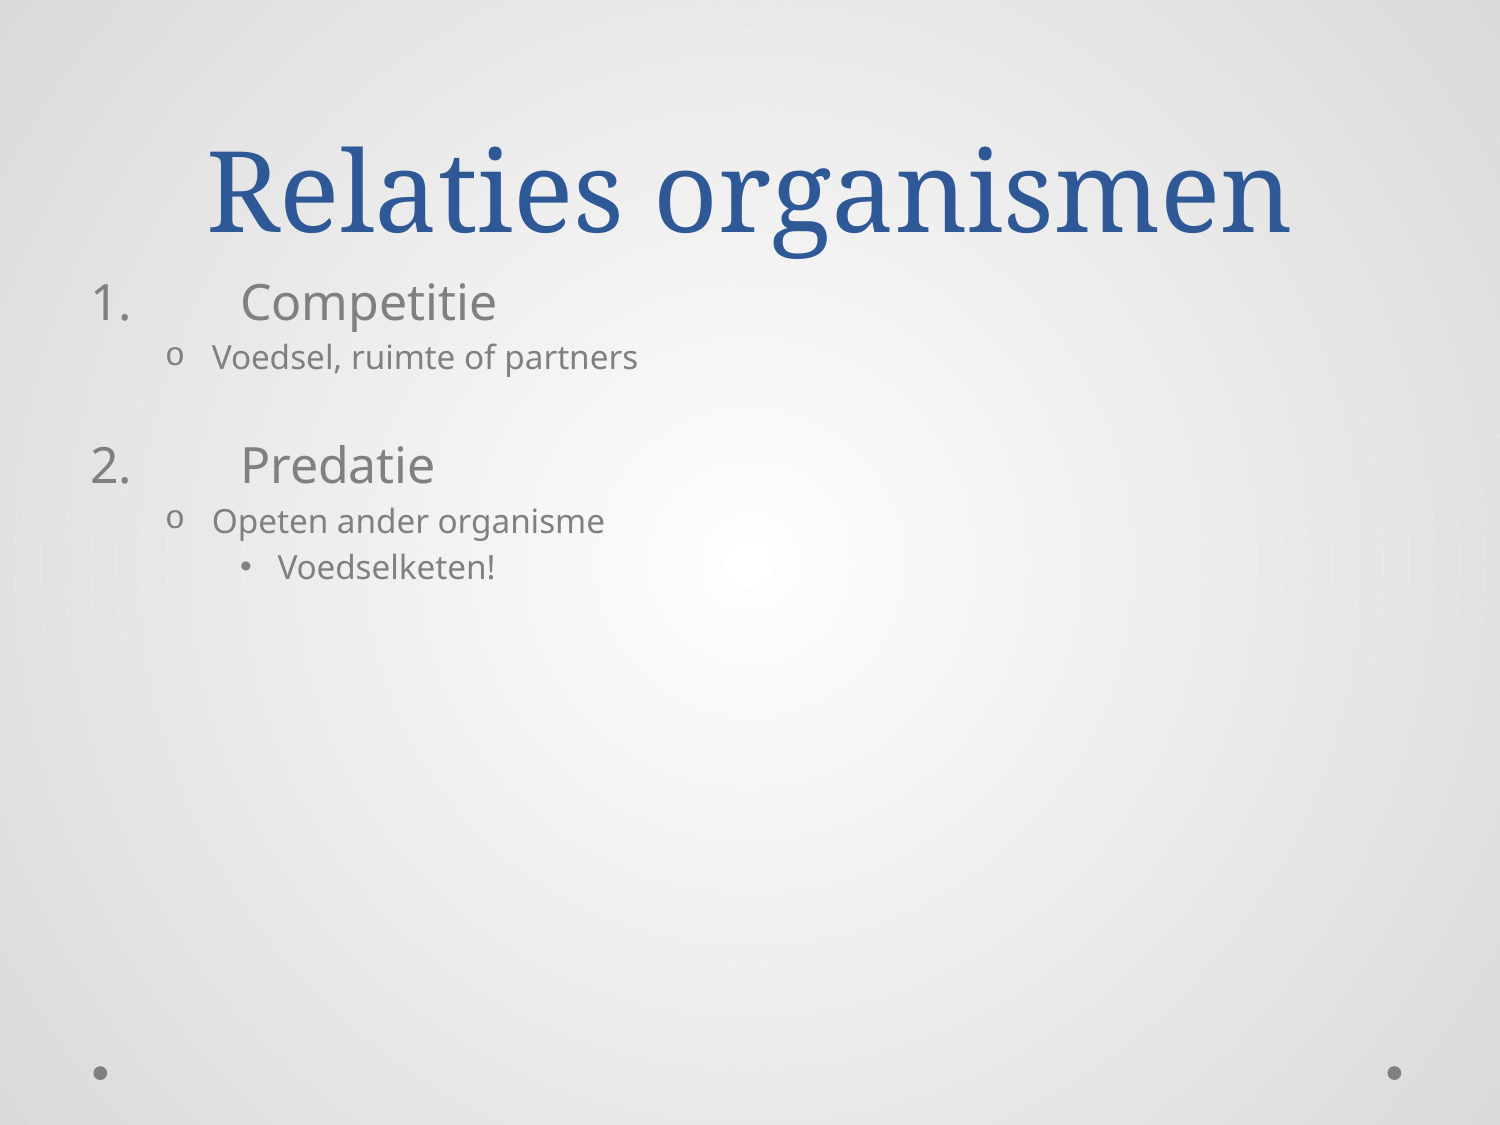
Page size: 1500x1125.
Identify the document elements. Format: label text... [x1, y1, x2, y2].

title Relaties organismen [75, 0, 1425, 262]
list 1. Competitie Voedsel, ruimte of partners 2. Predatie Opeten ander organisme Voedselketen! [75, 262, 1425, 1005]
